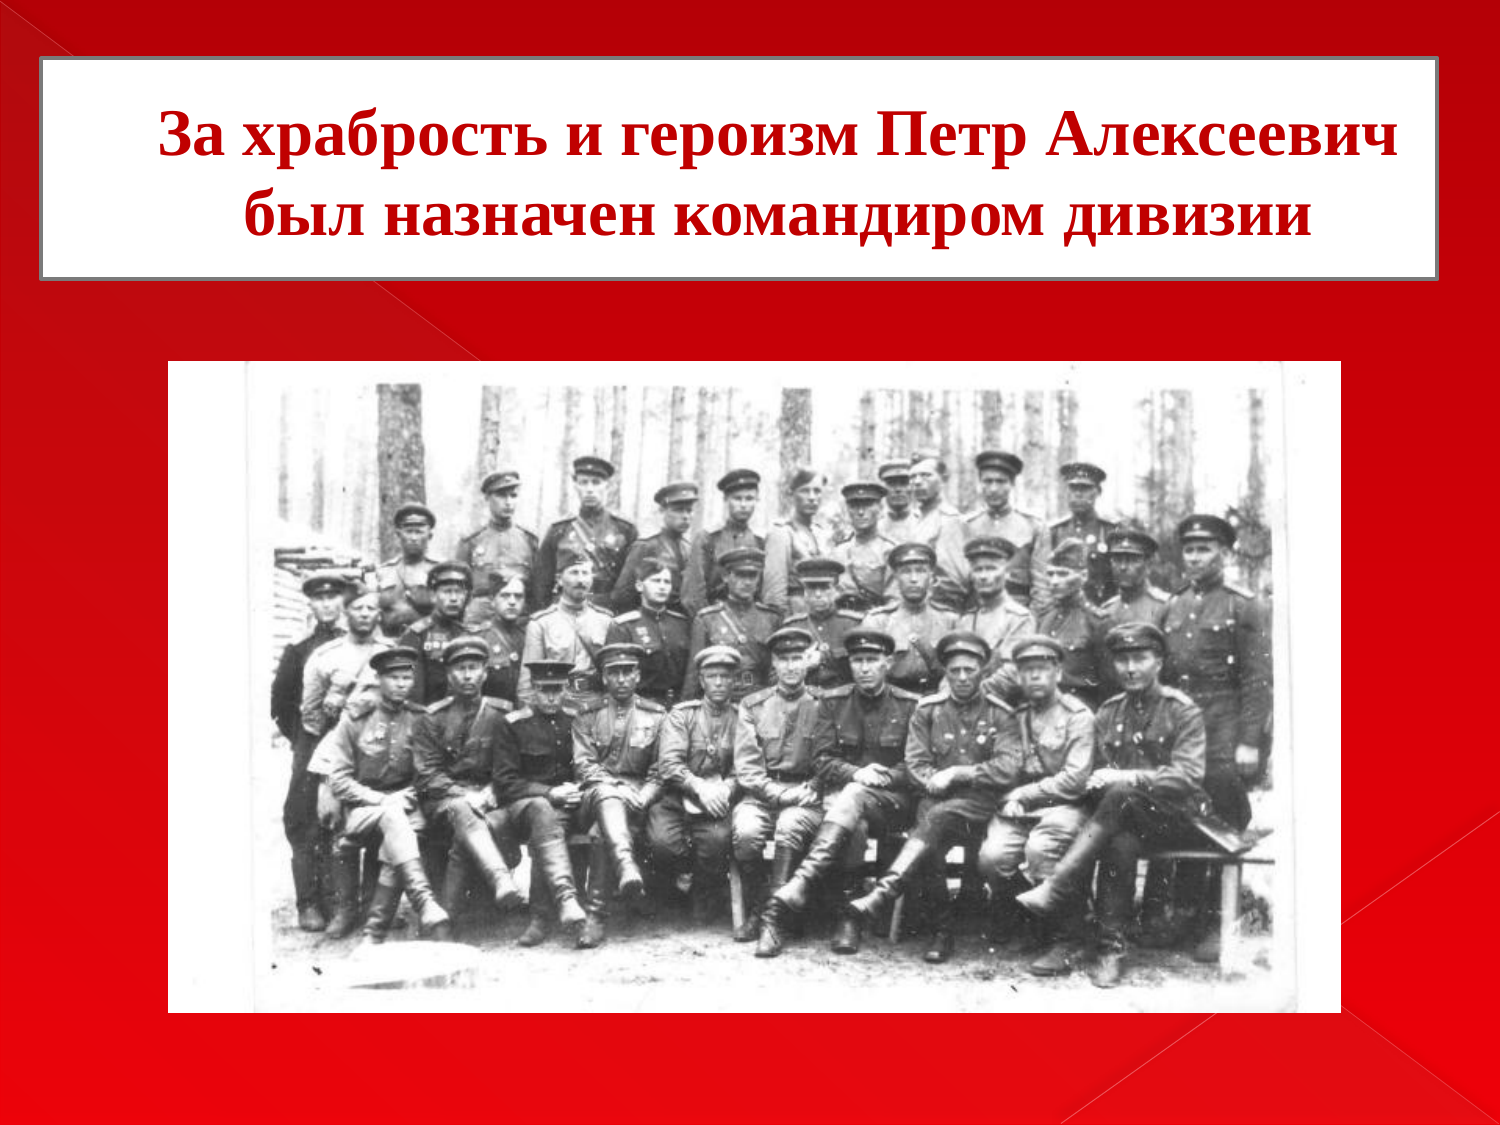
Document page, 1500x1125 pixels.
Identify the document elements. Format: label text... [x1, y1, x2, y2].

title За храбрость и героизм Петр Алексеевич был назначен командиром дивизии [39, 56, 1439, 281]
picture [168, 361, 1341, 1013]
